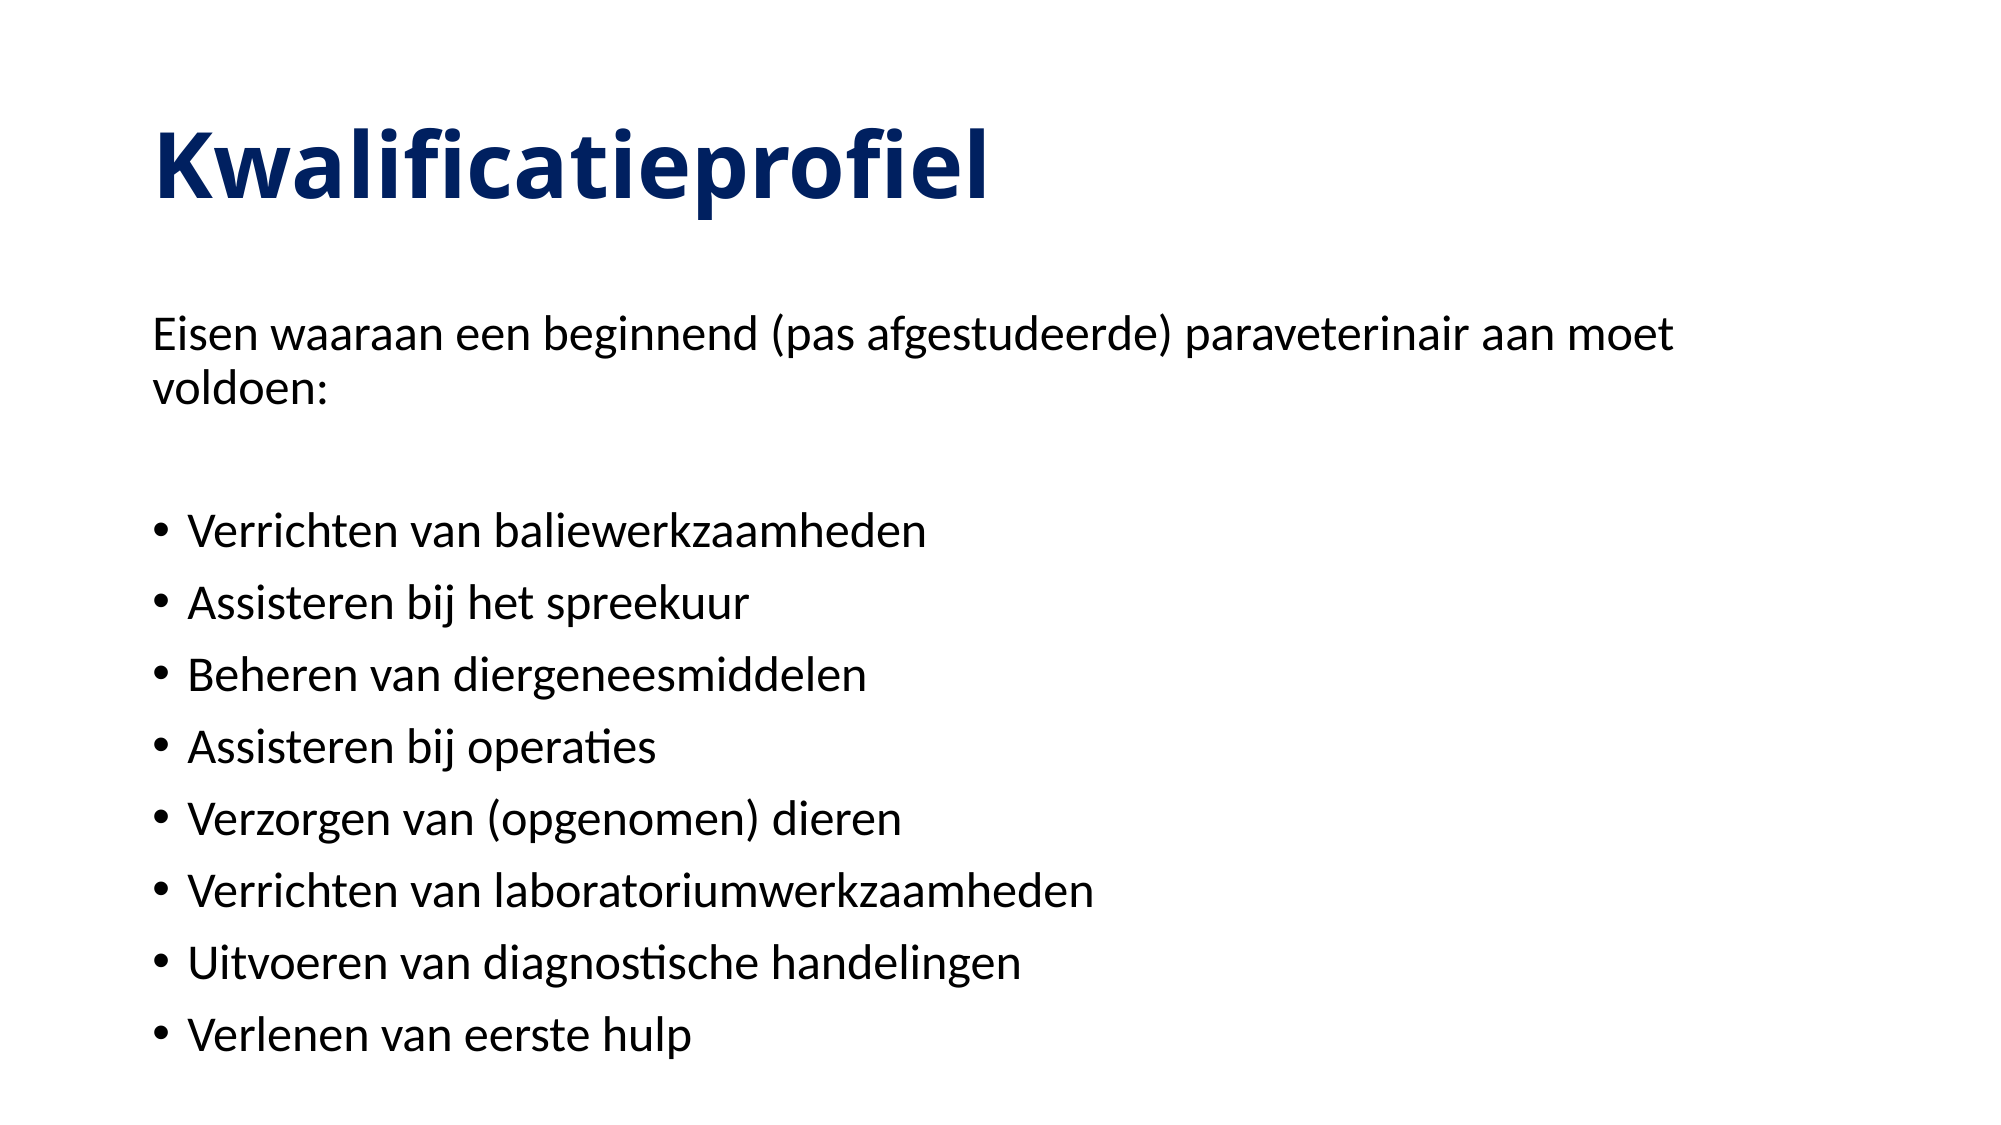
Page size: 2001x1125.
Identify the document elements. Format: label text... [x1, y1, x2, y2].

list Eisen waaraan een beginnend (pas afgestudeerde) paraveterinair aan moet voldoen: Verrichten van baliewerkzaamheden Assisteren bij het spreekuur Beheren van diergeneesmiddelen Assisteren bij operaties Verzorgen van (opgenomen) dieren Verrichten van laboratoriumwerkzaamheden Uitvoeren van diagnostische handelingen Verlenen van eerste hulp [137, 299, 1863, 1078]
title Kwalificatieprofiel [137, 59, 1863, 278]
